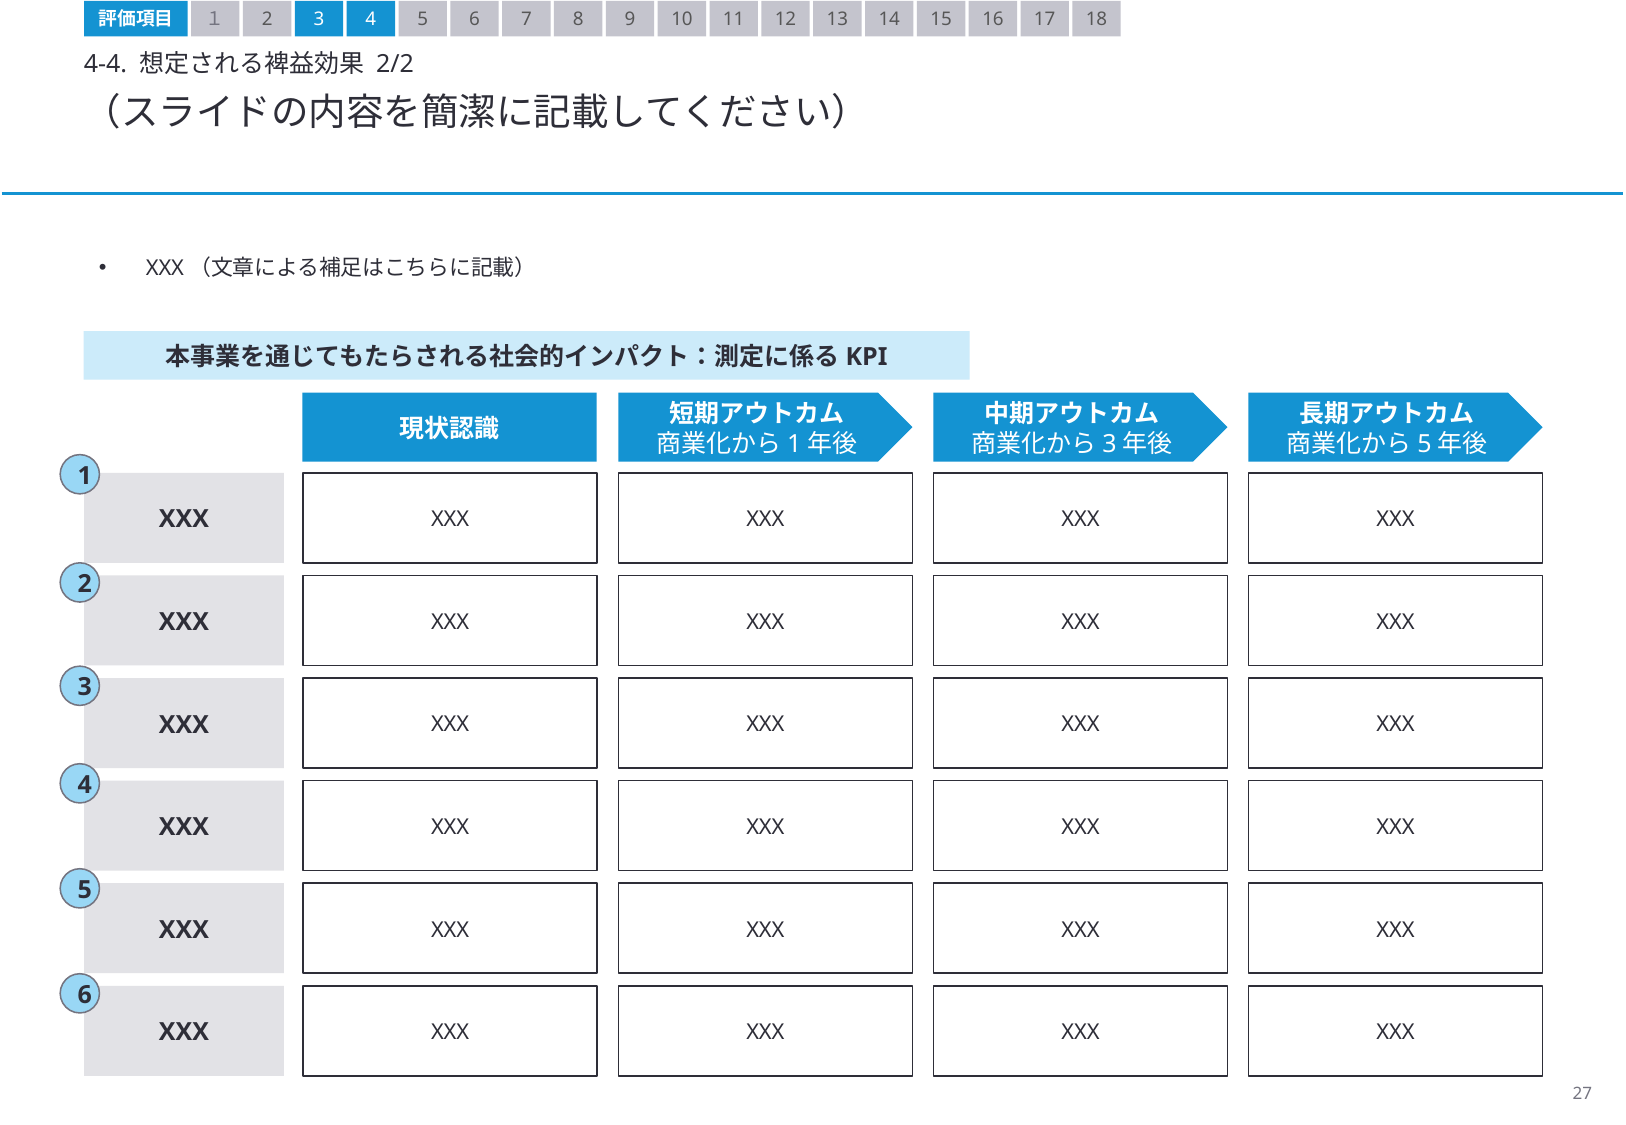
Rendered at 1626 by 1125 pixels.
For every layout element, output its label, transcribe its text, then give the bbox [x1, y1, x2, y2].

text_box XXX [933, 575, 1228, 666]
text_box XXX [617, 472, 913, 564]
list （スライドの内容を簡潔に記載してください） [84, 83, 1543, 183]
text_box XXX [1248, 882, 1543, 974]
text_box XXX [83, 677, 285, 769]
text_box 本事業を通じてもたらされる社会的インパクト：測定に係るKPI [83, 330, 970, 380]
text_box 1 [59, 453, 101, 495]
text_box XXX [1248, 575, 1543, 666]
text_box XXX [933, 882, 1228, 974]
text_box XXX [617, 985, 913, 1077]
text_box 中期アウトカム 商業化から3年後 [932, 391, 1229, 463]
text_box XXX [933, 985, 1228, 1077]
text_box XXX [83, 575, 285, 666]
text_box XXX [302, 780, 598, 872]
text_box XXX [302, 677, 598, 769]
text_box XXX [617, 677, 913, 769]
text_box XXX [302, 575, 598, 666]
text_box XXX [1248, 780, 1543, 872]
text_box XXX [83, 780, 285, 872]
list 4-4. 想定される裨益効果 2/2 [84, 40, 1543, 82]
text_box 5 [59, 867, 101, 909]
text_box XXX [933, 780, 1228, 872]
text_box XXX [1248, 472, 1543, 564]
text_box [83, 0, 1122, 37]
text_box XXX [933, 472, 1228, 564]
text_box XXX [617, 780, 913, 872]
text_box 6 [59, 972, 101, 1014]
text_box XXX [617, 882, 913, 974]
text_box 現状認識 [302, 392, 597, 462]
text_box XXX [302, 882, 598, 974]
text_box XXX [1248, 677, 1543, 769]
text_box XXX [83, 882, 285, 974]
text_box XXX [83, 472, 285, 564]
text_box XXX [617, 575, 913, 666]
text_box XXX [302, 472, 598, 564]
text_box 短期アウトカム 商業化から1年後 [617, 391, 914, 463]
text_box XXX [302, 985, 598, 1077]
text_box 長期アウトカム 商業化から5年後 [1247, 391, 1544, 463]
text_box 3 [59, 665, 101, 707]
text_box XXX [933, 677, 1228, 769]
text_box 4 [59, 762, 101, 804]
text_box XXX（文章による補足はこちらに記載） [83, 245, 1543, 330]
text_box 2 [59, 561, 101, 603]
text_box XXX [1248, 985, 1543, 1077]
text_box XXX [83, 985, 285, 1077]
